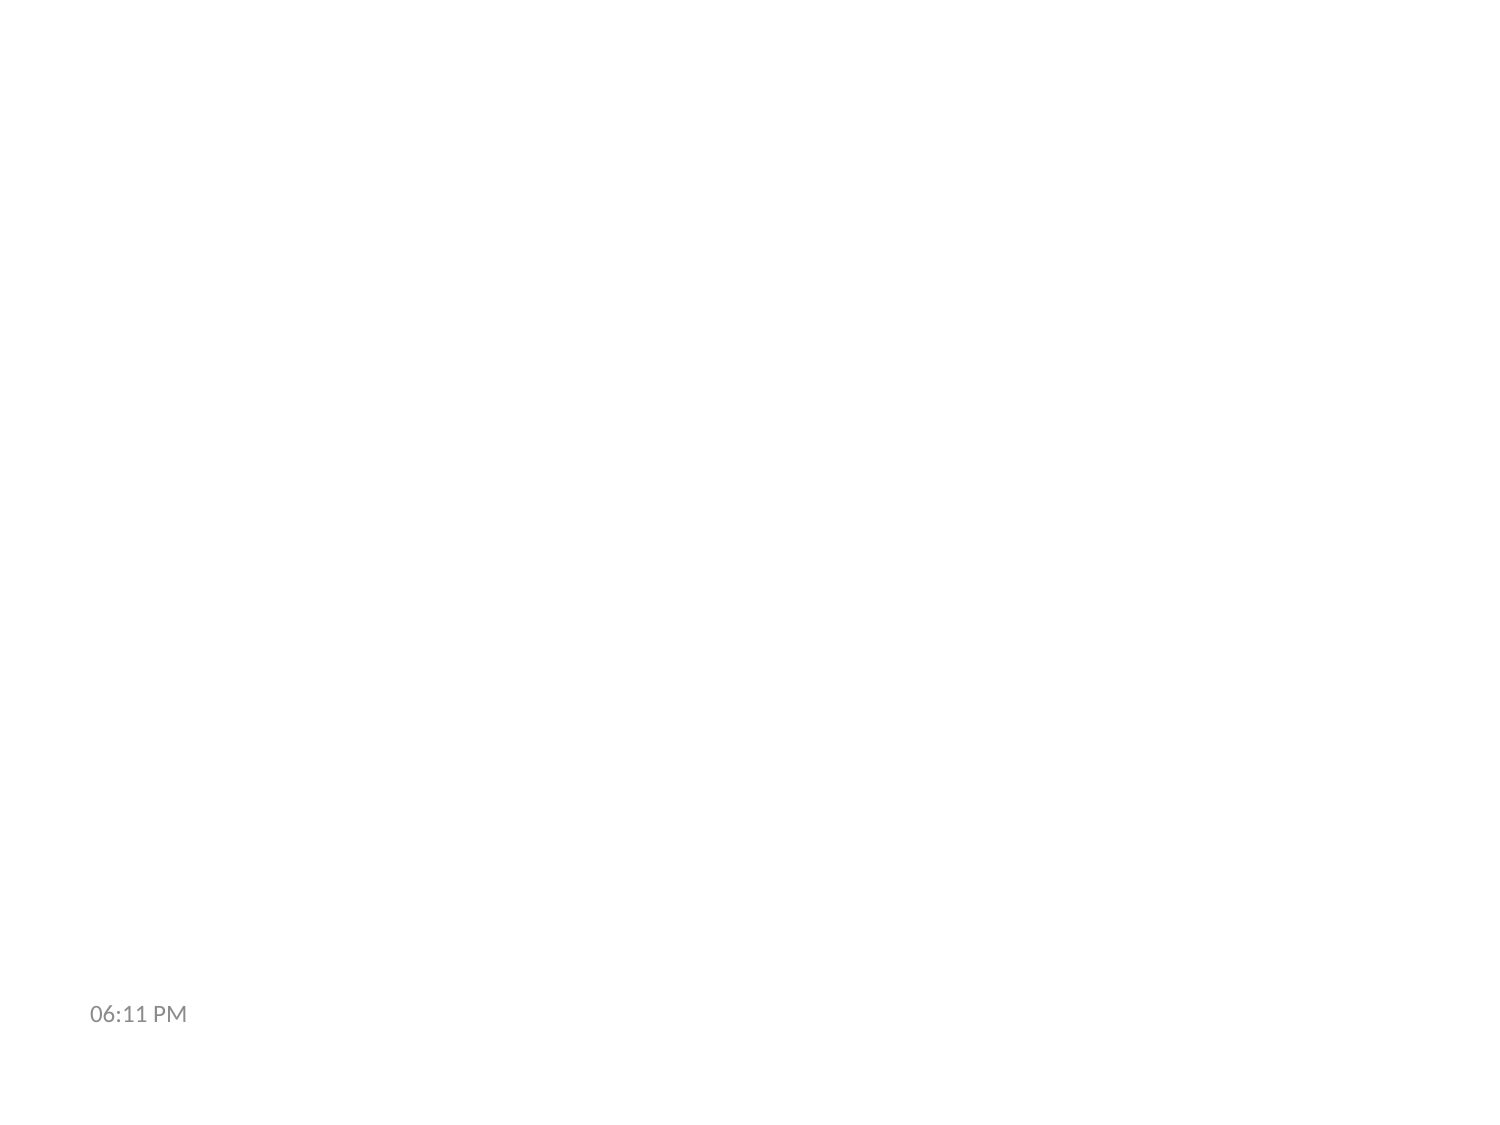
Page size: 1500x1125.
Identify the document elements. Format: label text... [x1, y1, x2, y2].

text_box 3:35 PM [75, 982, 425, 1043]
